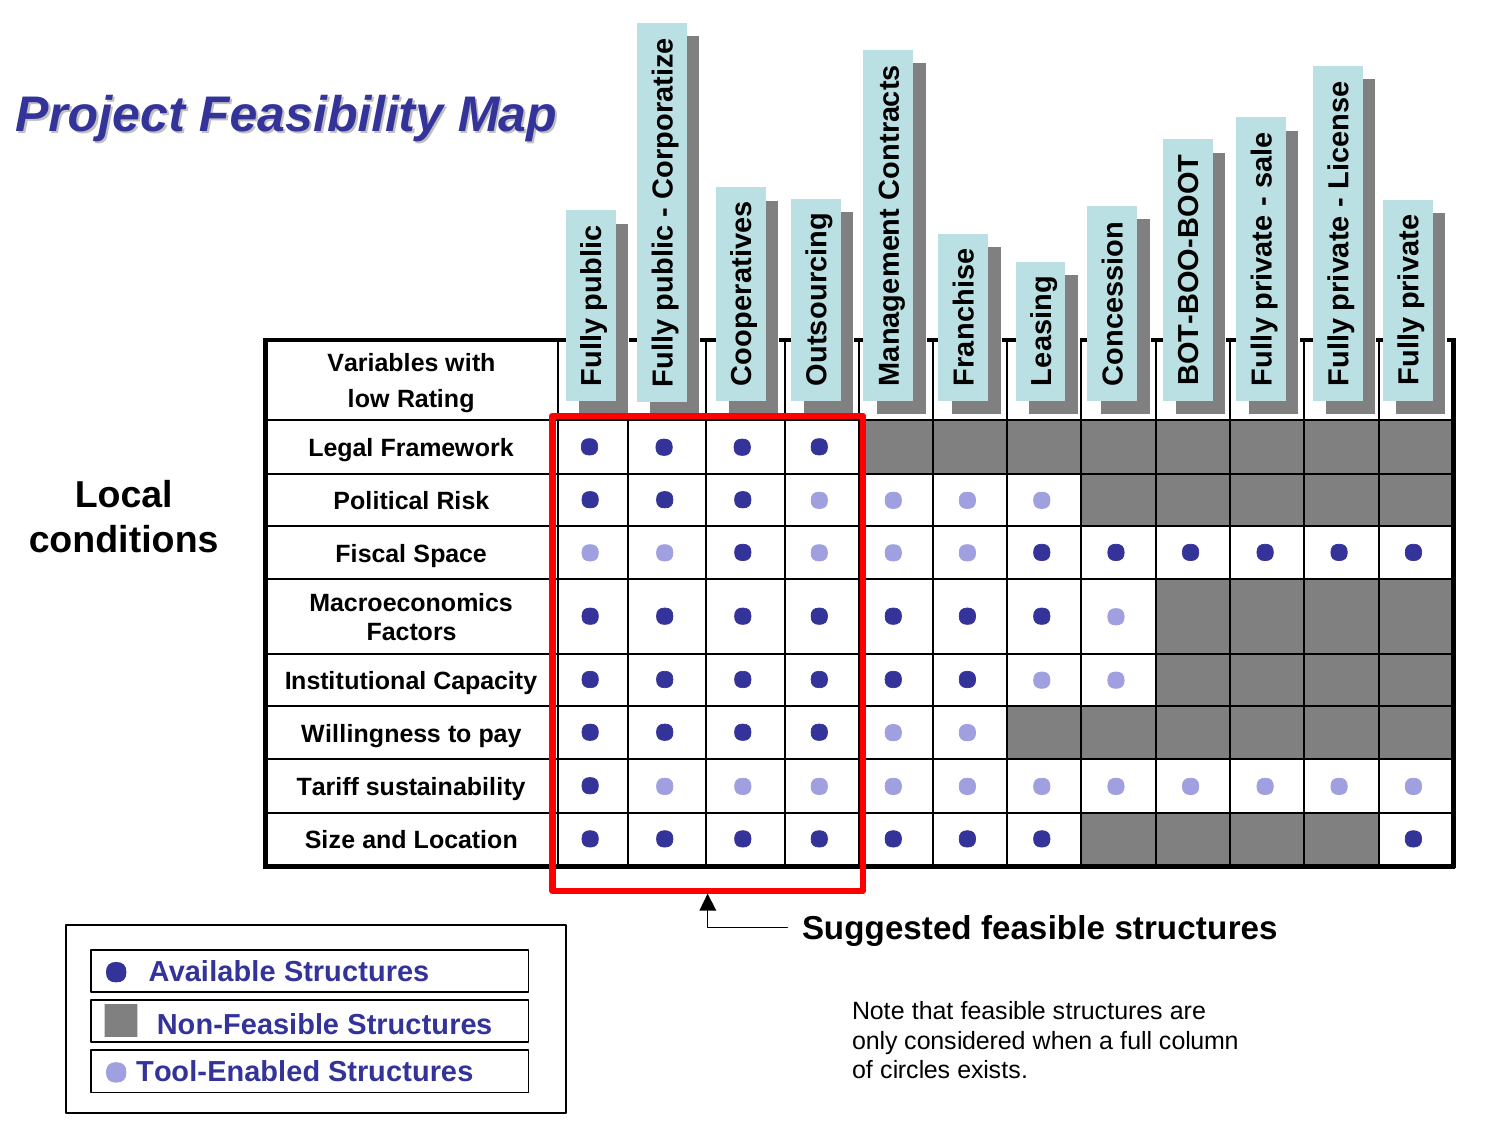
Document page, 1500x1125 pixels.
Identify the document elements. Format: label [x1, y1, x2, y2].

text_box [0, 0, 1500, 1125]
